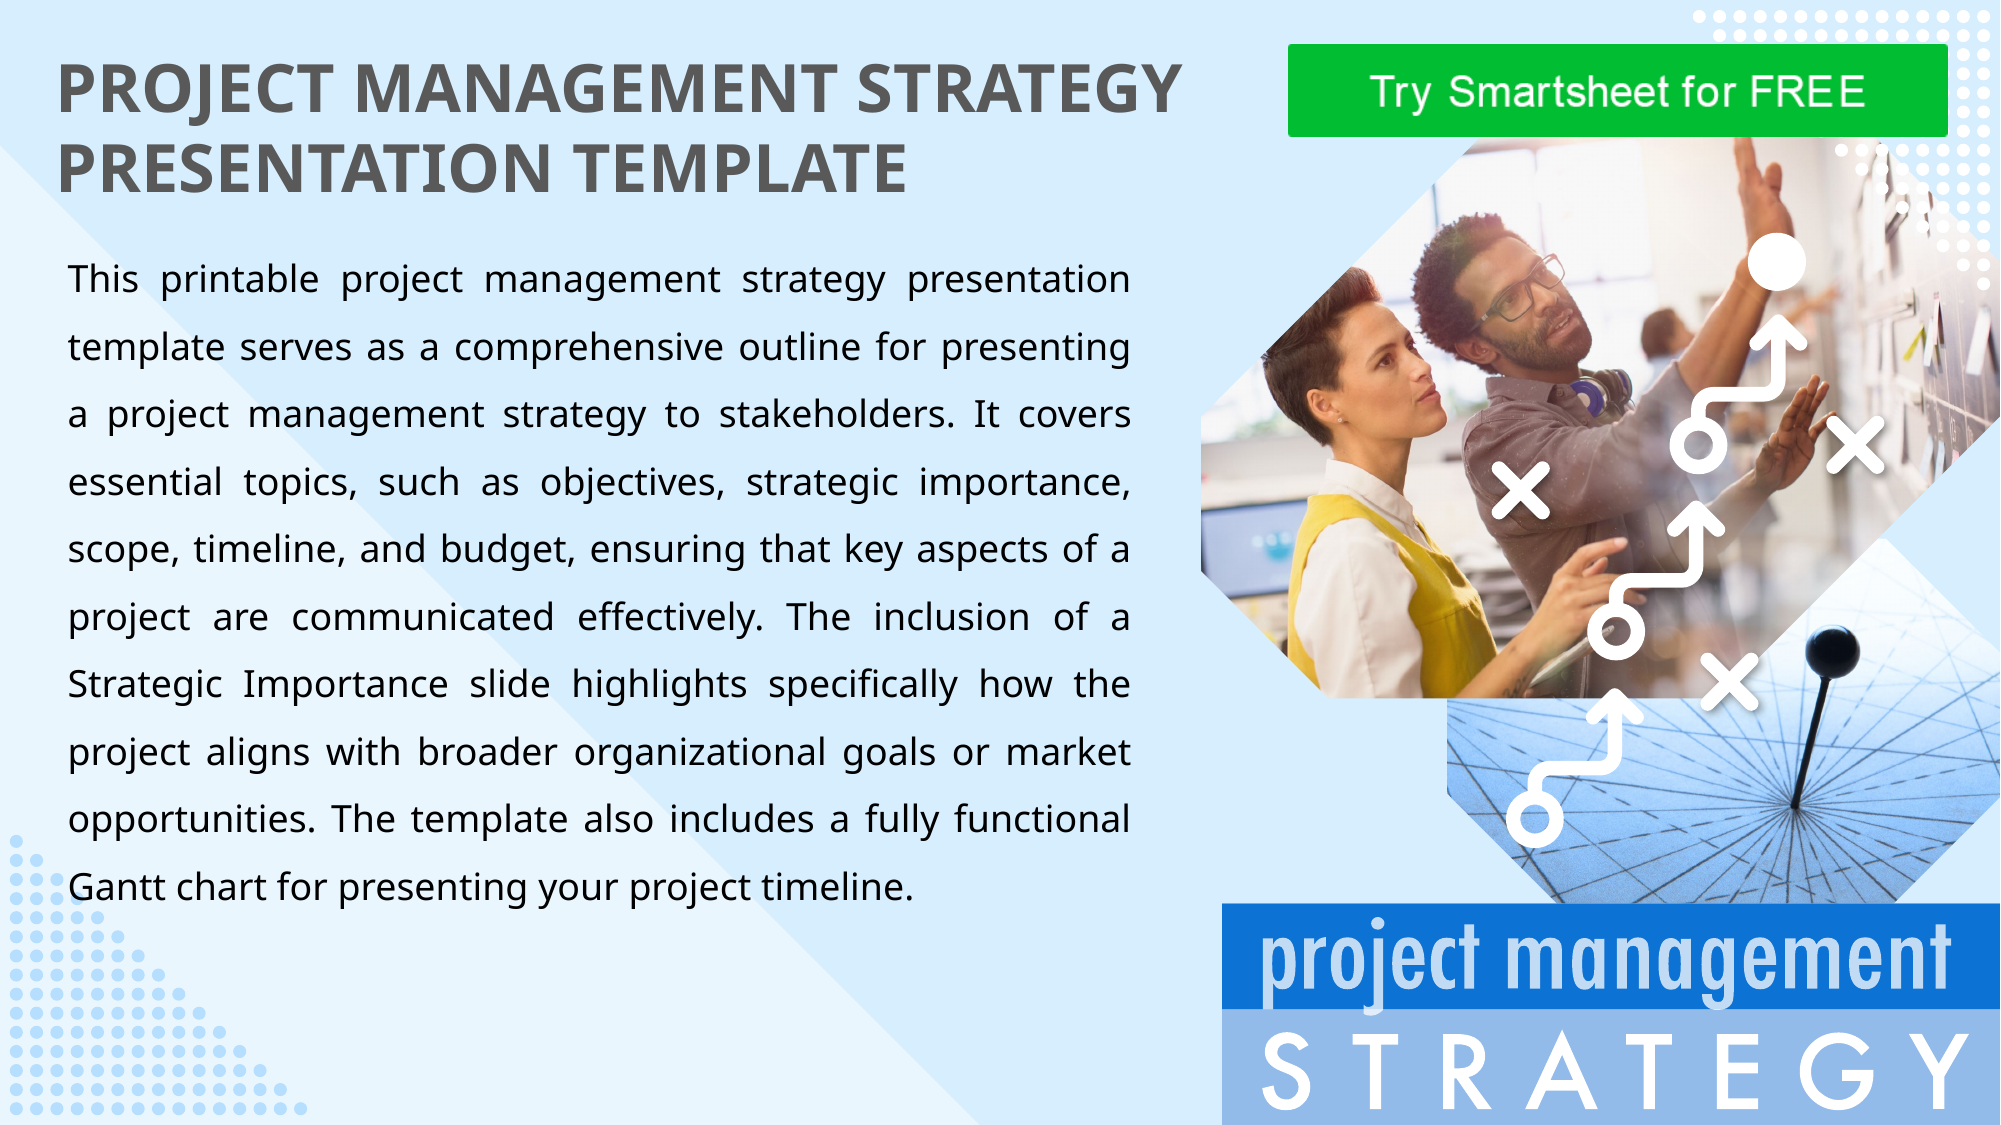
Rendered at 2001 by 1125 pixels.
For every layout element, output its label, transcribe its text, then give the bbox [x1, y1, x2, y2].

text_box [1505, 232, 1808, 849]
text_box This printable project management strategy presentation template serves as a comprehensive outline for presenting a project management strategy to stakeholders. It covers essential topics, such as objectives, strategic importance, scope, timeline, and budget, ensuring that key aspects of a project are communicated effectively. The inclusion of a Strategic Importance slide highlights specifically how the project aligns with broader organizational goals or market opportunities. The template also includes a fully functional Gantt chart for presenting your project timeline. [53, 225, 1148, 915]
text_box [1692, 9, 1991, 291]
text_box PROJECT MANAGEMENT STRATEGY PRESENTATION TEMPLATE [40, 38, 1222, 214]
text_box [1222, 903, 2000, 1125]
text_box [0, 143, 982, 1125]
picture [1201, 44, 2000, 903]
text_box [9, 834, 308, 1116]
